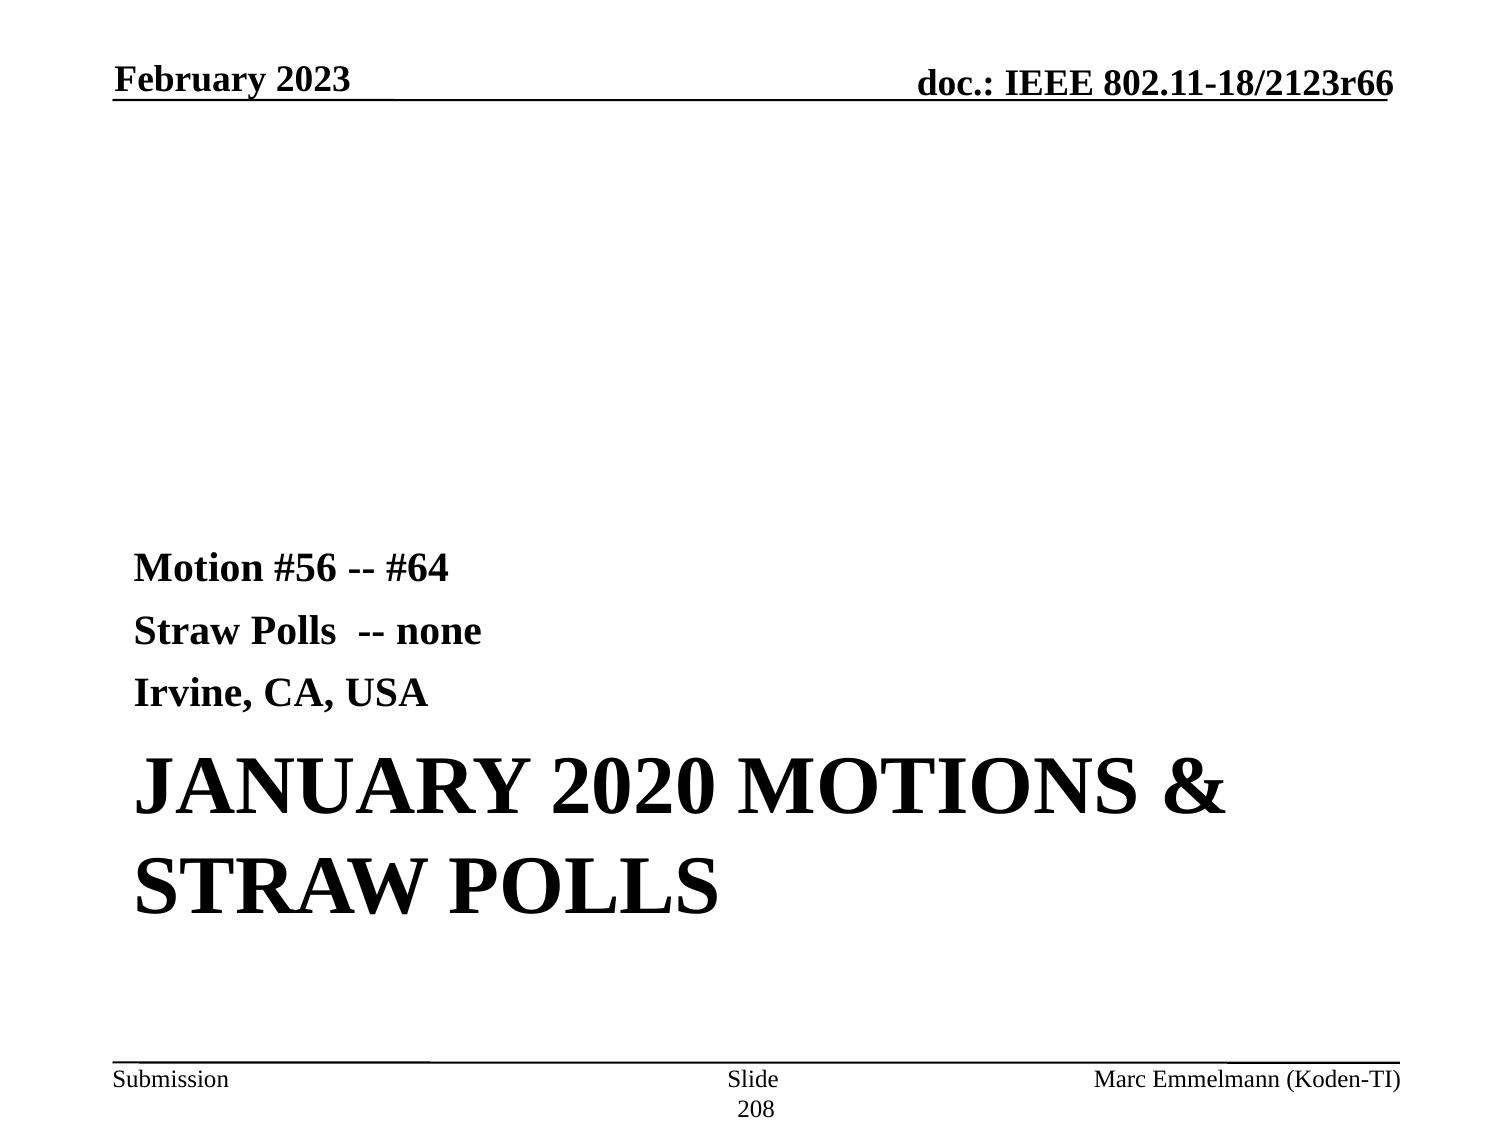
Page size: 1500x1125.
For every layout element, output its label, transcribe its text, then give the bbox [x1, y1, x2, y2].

slide_number Slide 208 [712, 1061, 800, 1123]
title January 2020 Motions & Straw Polls [118, 724, 1394, 947]
footer Marc Emmelmann (Koden-TI) [878, 1061, 1402, 1093]
list Motion #56 -- #64 Straw Polls -- none Irvine, CA, USA [118, 476, 1394, 724]
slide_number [114, 54, 423, 100]
